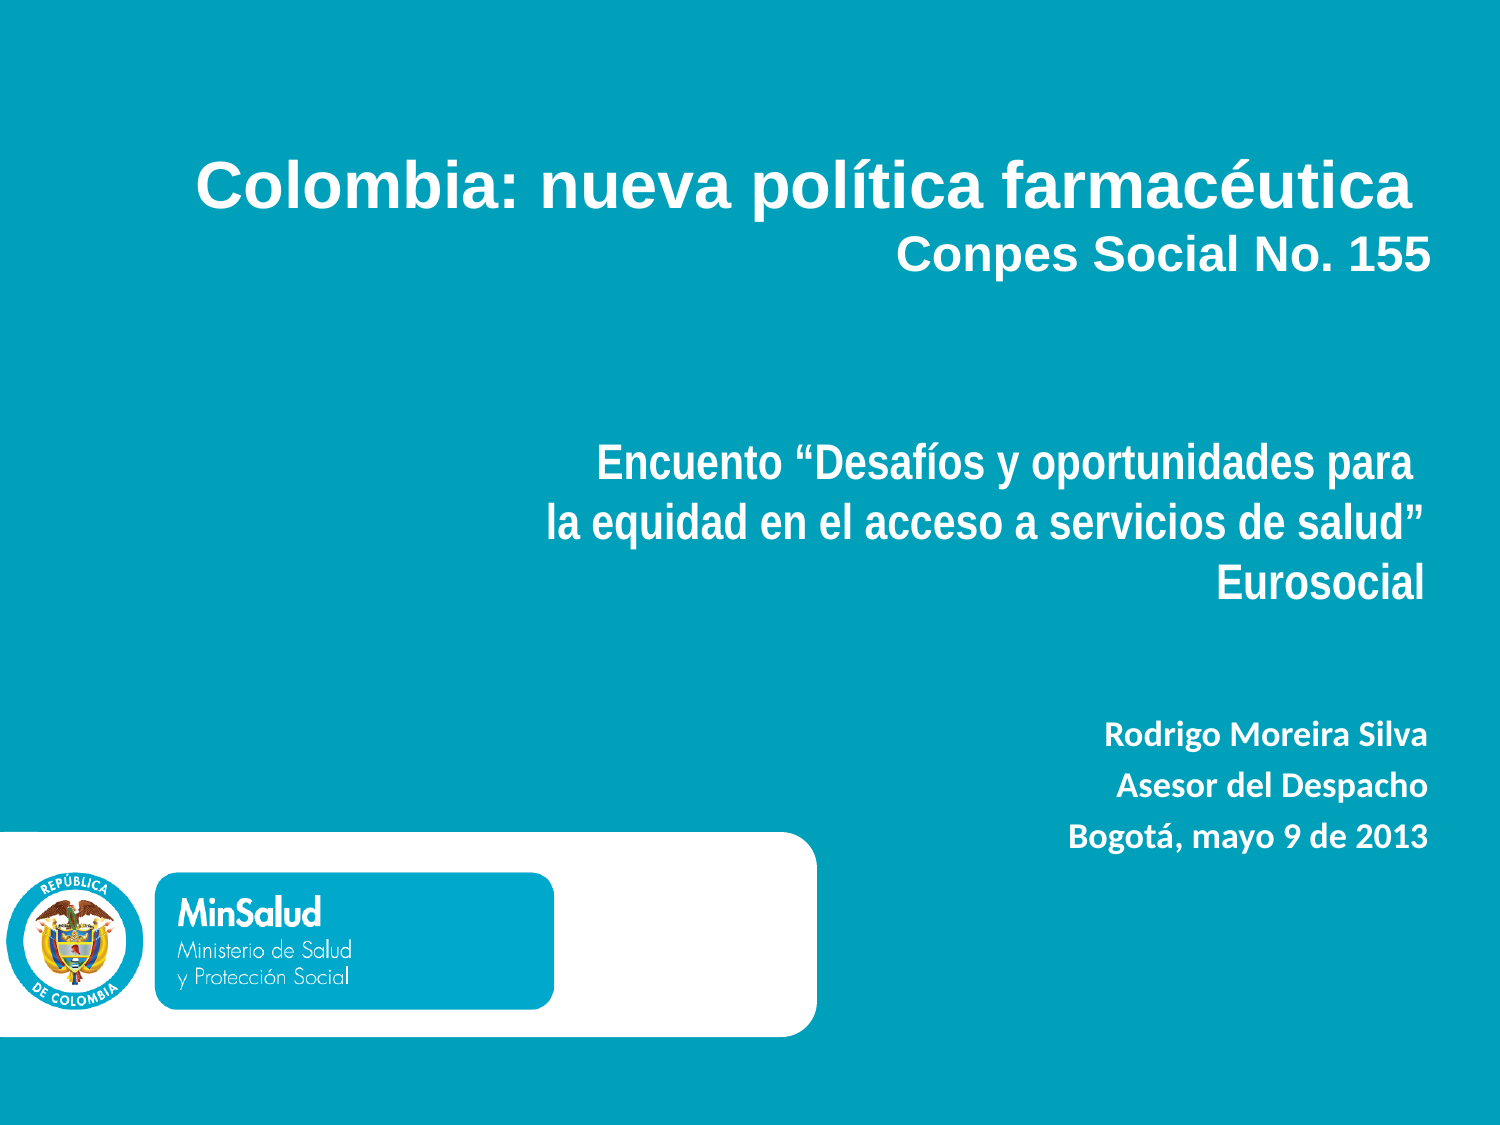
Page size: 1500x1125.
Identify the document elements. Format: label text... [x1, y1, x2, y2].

subtitle Rodrigo Moreira Silva Asesor del Despacho Bogotá, mayo 9 de 2013 [421, 703, 1444, 865]
text_box Encuento “Desafíos y oportunidades para la equidad en el acceso a servicios de salud” Eurosocial [117, 421, 1441, 670]
picture [0, 845, 563, 1032]
title Colombia: nueva política farmacéutica Conpes Social No. 155 [101, 113, 1447, 391]
